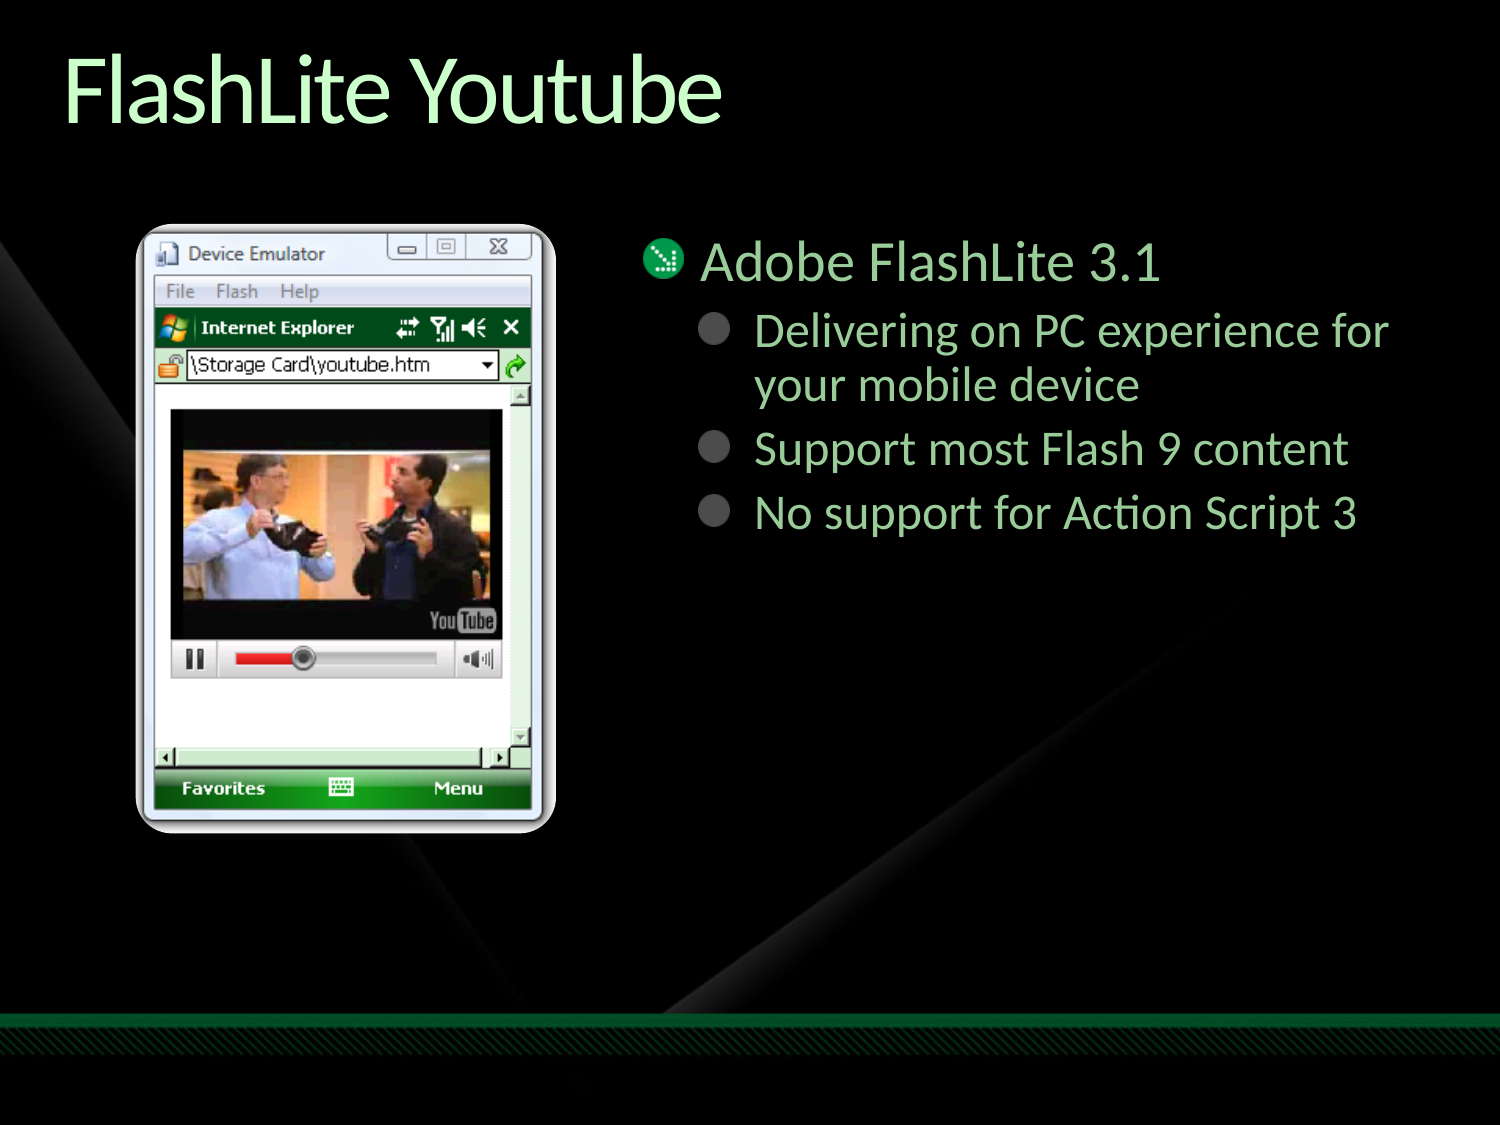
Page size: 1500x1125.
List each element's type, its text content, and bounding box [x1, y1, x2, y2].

list Adobe FlashLite 3.1 Delivering on PC experience for your mobile device Support most Flash 9 content No support for Action Script 3 [643, 231, 1438, 869]
picture [0, 0, 1500, 1125]
title FlashLite Youtube [62, 37, 1438, 147]
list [135, 223, 557, 834]
